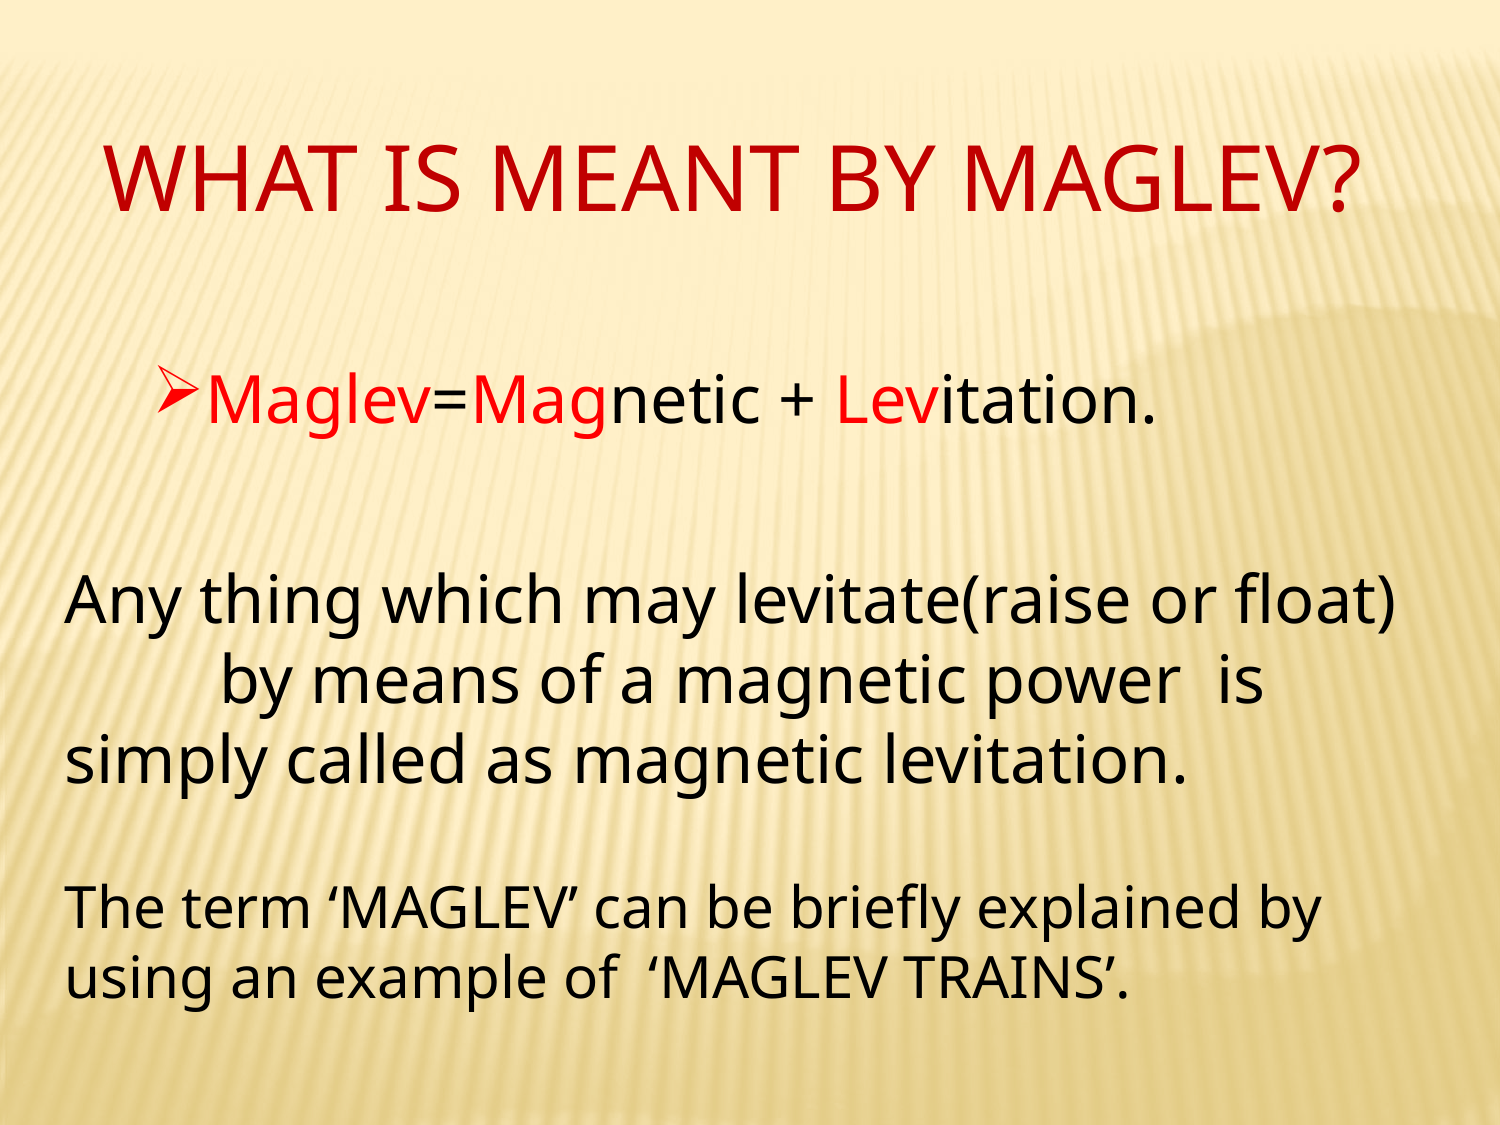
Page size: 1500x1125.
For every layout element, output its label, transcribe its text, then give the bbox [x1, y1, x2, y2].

text_box Any thing which may levitate(raise or float) by means of a magnetic power is simply called as magnetic levitation. [50, 549, 1438, 805]
text_box Maglev=Magnetic + Levitation. [137, 349, 1288, 445]
text_box WHAT IS MEANT BY MAGLEV? [87, 112, 1413, 238]
text_box The term ‘MAGLEV’ can be briefly explained by using an example of ‘MAGLEV TRAINS’. [49, 862, 1400, 1018]
